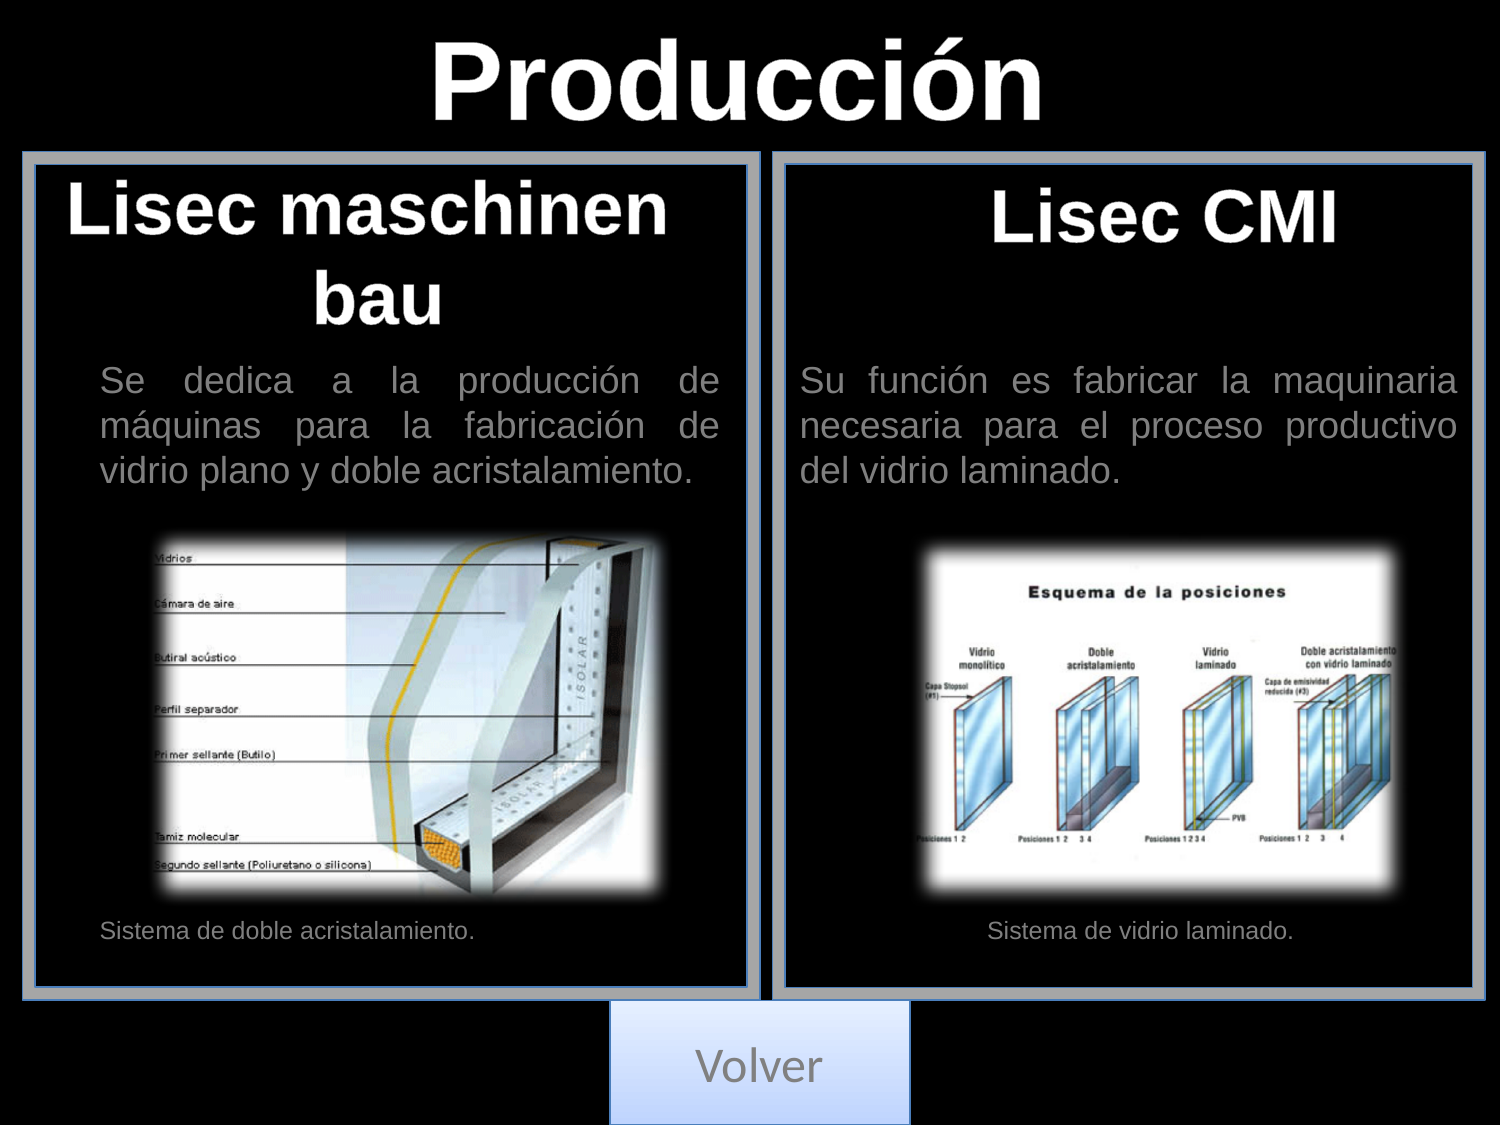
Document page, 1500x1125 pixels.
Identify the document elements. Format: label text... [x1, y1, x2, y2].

text_box Lisec maschinen bau [50, 173, 685, 347]
text_box Su función es fabricar la maquinaria necesaria para el proceso productivo del vidrio laminado. [791, 348, 1467, 499]
text_box Sistema de vidrio laminado. [972, 907, 1448, 953]
text_box Se dedica a la producción de máquinas para la fabricación de vidrio plano y doble acristalamiento. [84, 348, 735, 499]
picture [145, 525, 674, 908]
text_box [22, 151, 761, 1001]
picture [909, 532, 1411, 908]
text_box Lisec CMI [974, 173, 1355, 265]
text_box Sistema de doble acristalamiento. [84, 907, 638, 953]
text_box [772, 151, 1486, 1001]
text_box Producción [413, 0, 1062, 150]
text_box Volver [609, 1000, 911, 1125]
